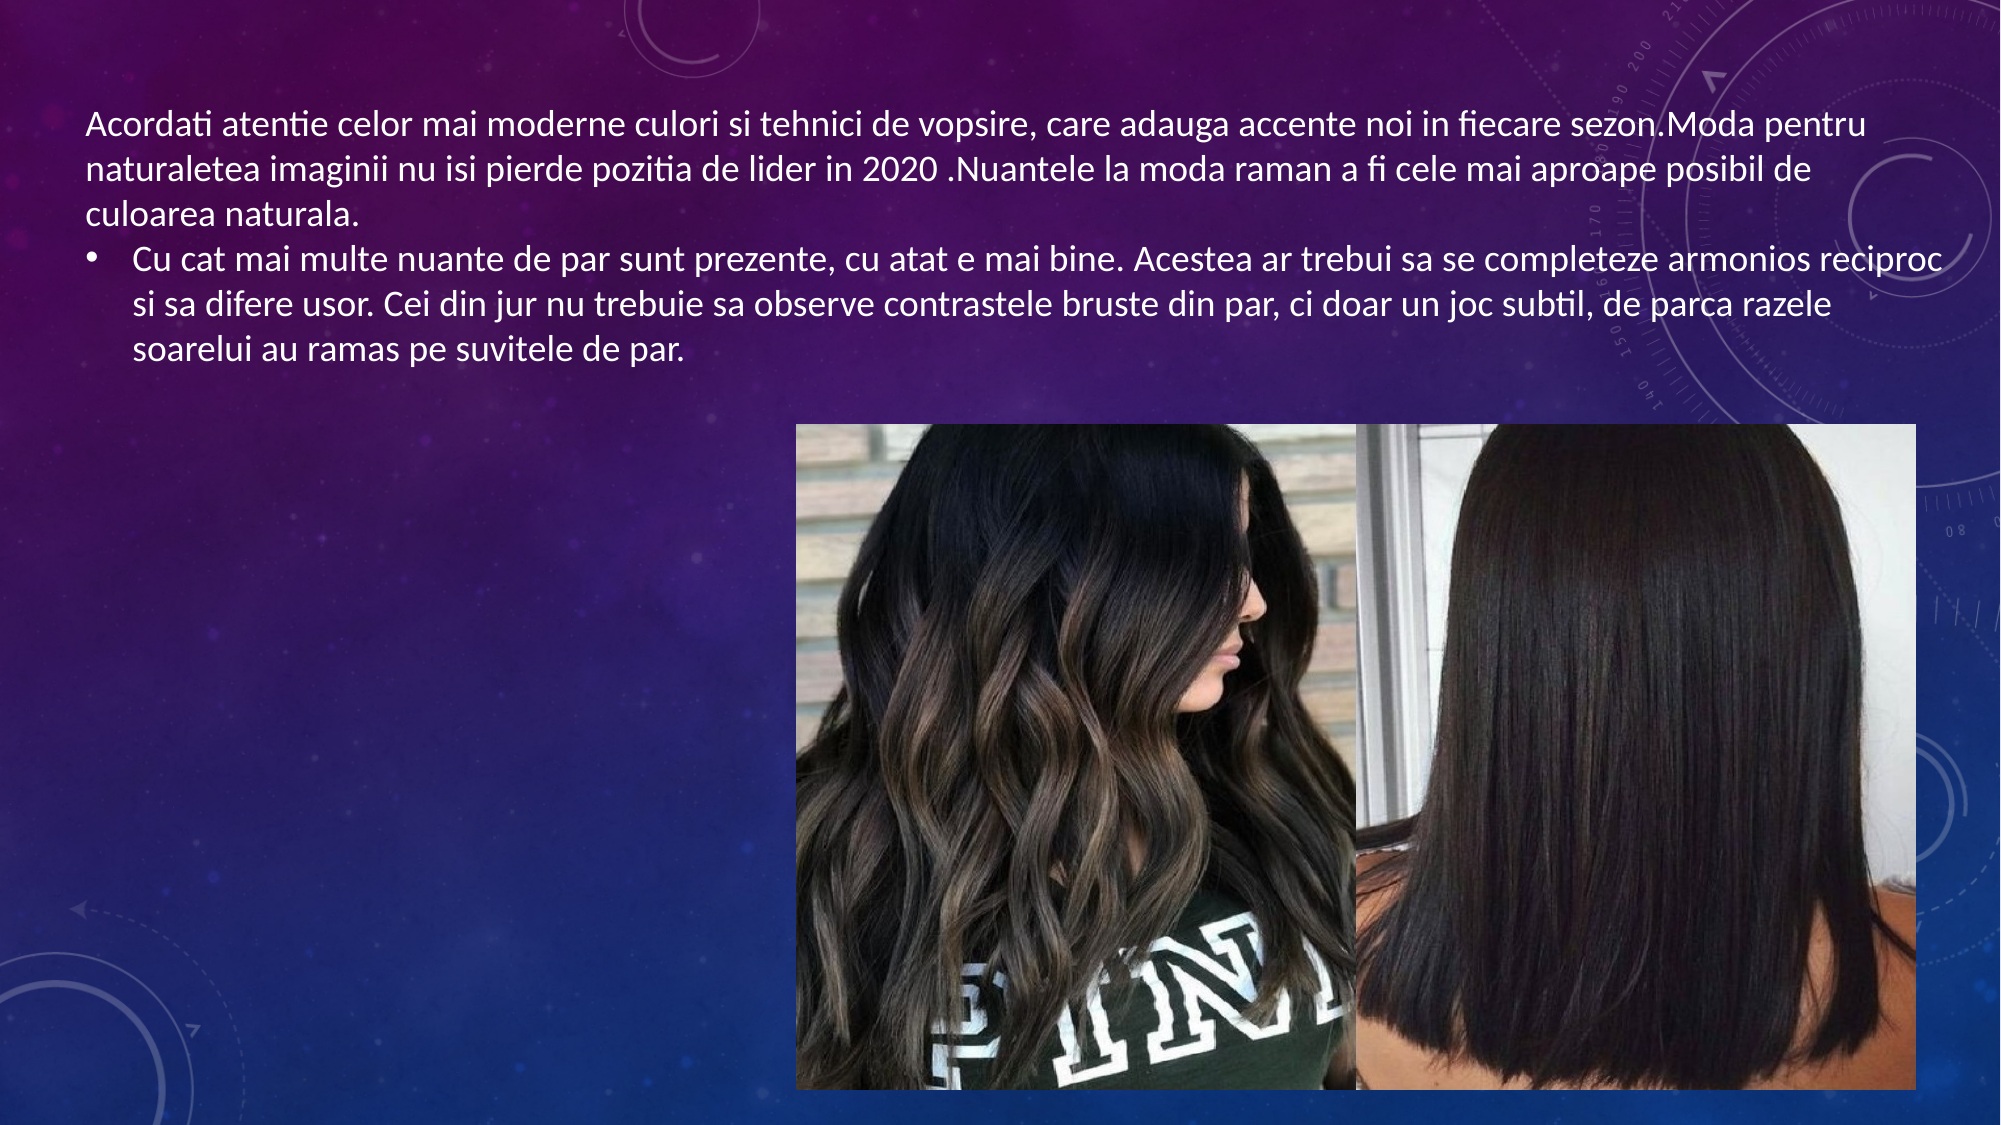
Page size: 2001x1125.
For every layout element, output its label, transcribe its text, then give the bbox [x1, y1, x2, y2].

picture [0, 0, 2001, 1125]
list Acordati atentie celor mai moderne culori si tehnici de vopsire, care adauga accente noi in fiecare sezon.Moda pentru naturaletea imaginii nu isi pierde pozitia de lider in 2020 .Nuantele la moda raman a fi cele mai aproape posibil de culoarea naturala. Cu cat mai multe nuante de par sunt prezente, cu atat e mai bine. Acestea ar trebui sa se completeze armonios reciproc si sa difere usor. Cei din jur nu trebuie sa observe contrastele bruste din par, ci doar un joc subtil, de parca razele soarelui au ramas pe suvitele de par. [70, 0, 1960, 583]
